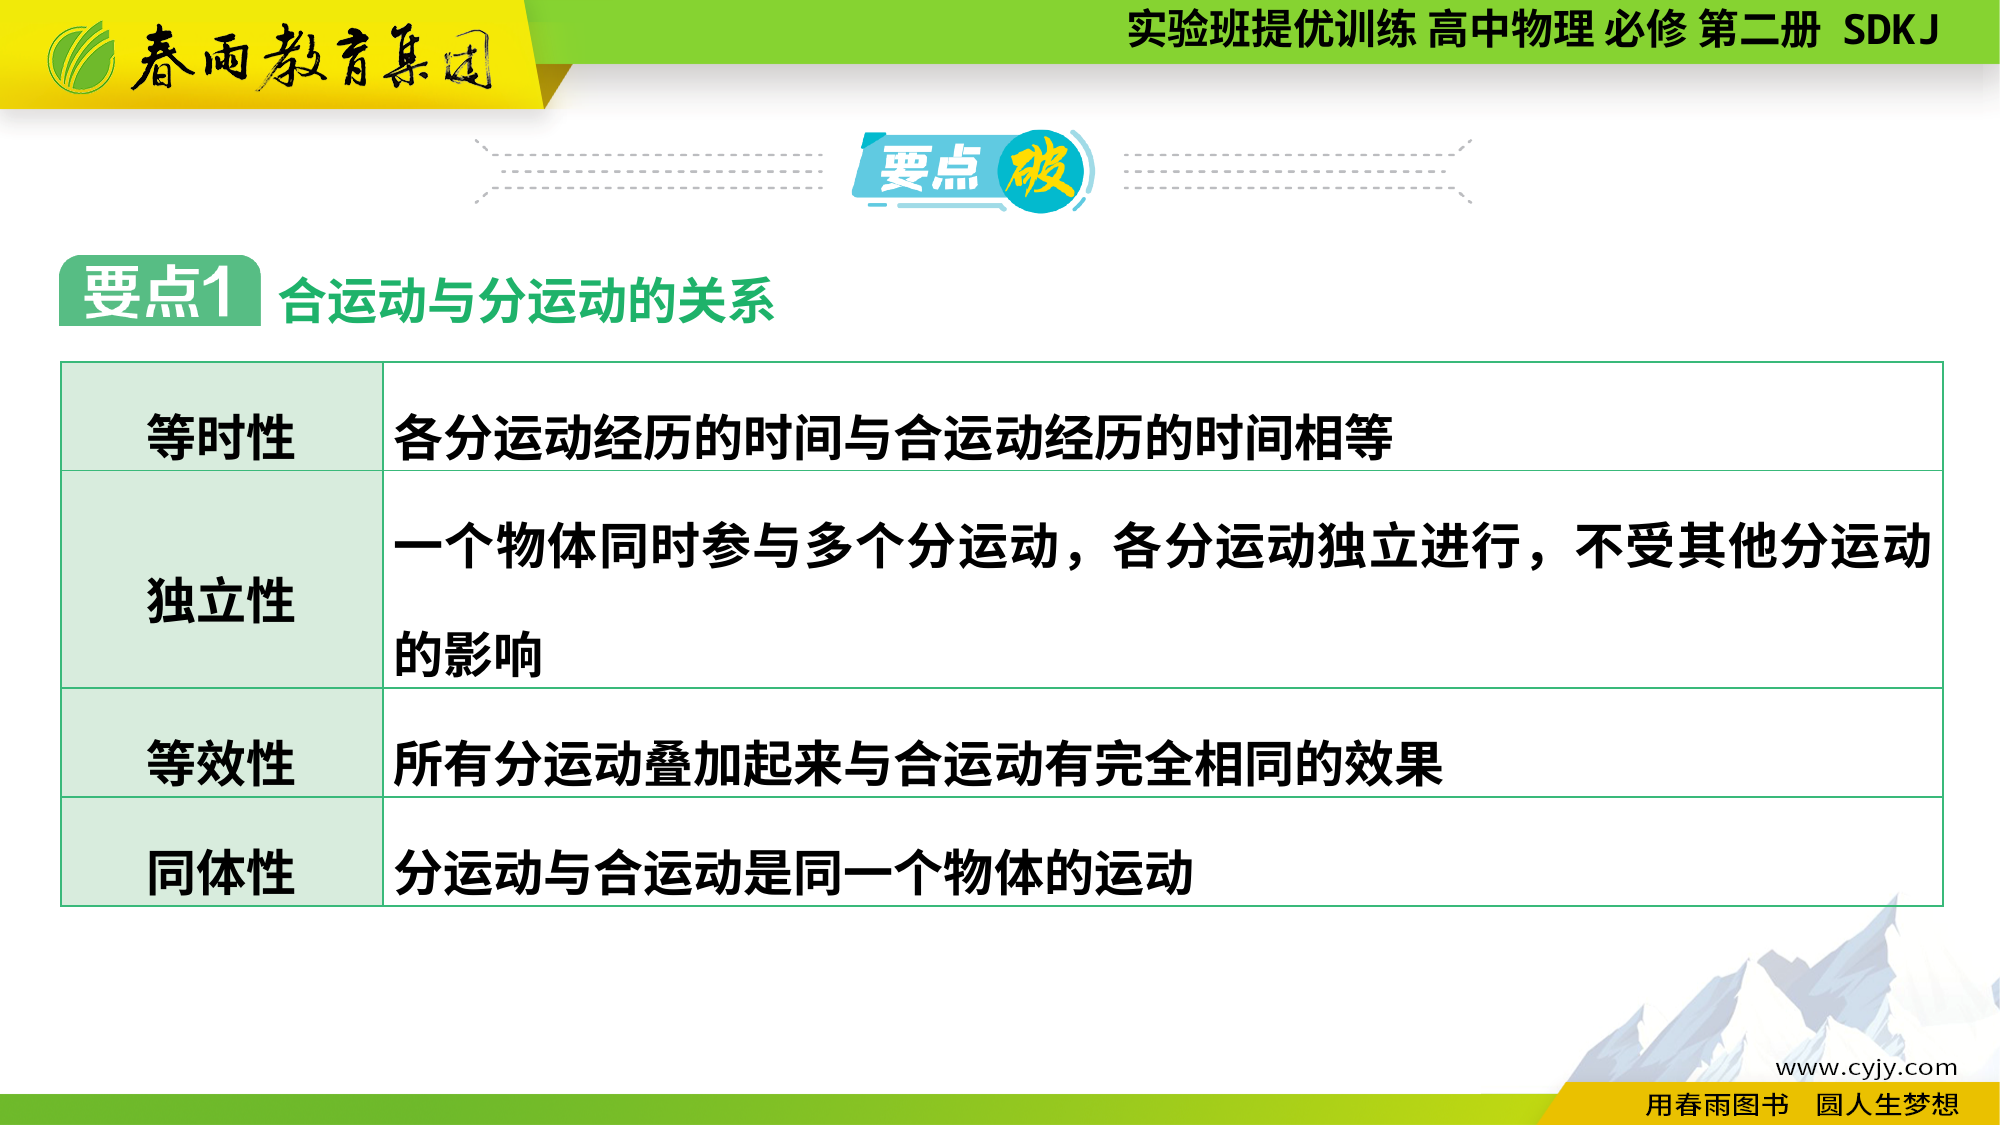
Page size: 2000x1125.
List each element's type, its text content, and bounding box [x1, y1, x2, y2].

picture [0, 0, 2000, 1125]
table_cell 所有分运动叠加起来与合运动有完全相同的效果 [384, 689, 1942, 796]
table_cell 分运动与合运动是同一个物体的运动 [384, 798, 1942, 905]
table_cell 同体性 [62, 798, 382, 905]
table_cell 一个物体同时参与多个分运动，各分运动独立进行，不受其他分运动的影响 [384, 471, 1942, 687]
table_cell 独立性 [62, 471, 382, 687]
table_header 各分运动经历的时间与合运动经历的时间相等 [384, 363, 1942, 470]
table_cell 等效性 [62, 689, 382, 796]
table_header 等时性 [62, 363, 382, 470]
list 合运动与分运动的关系 [59, 231, 1944, 327]
